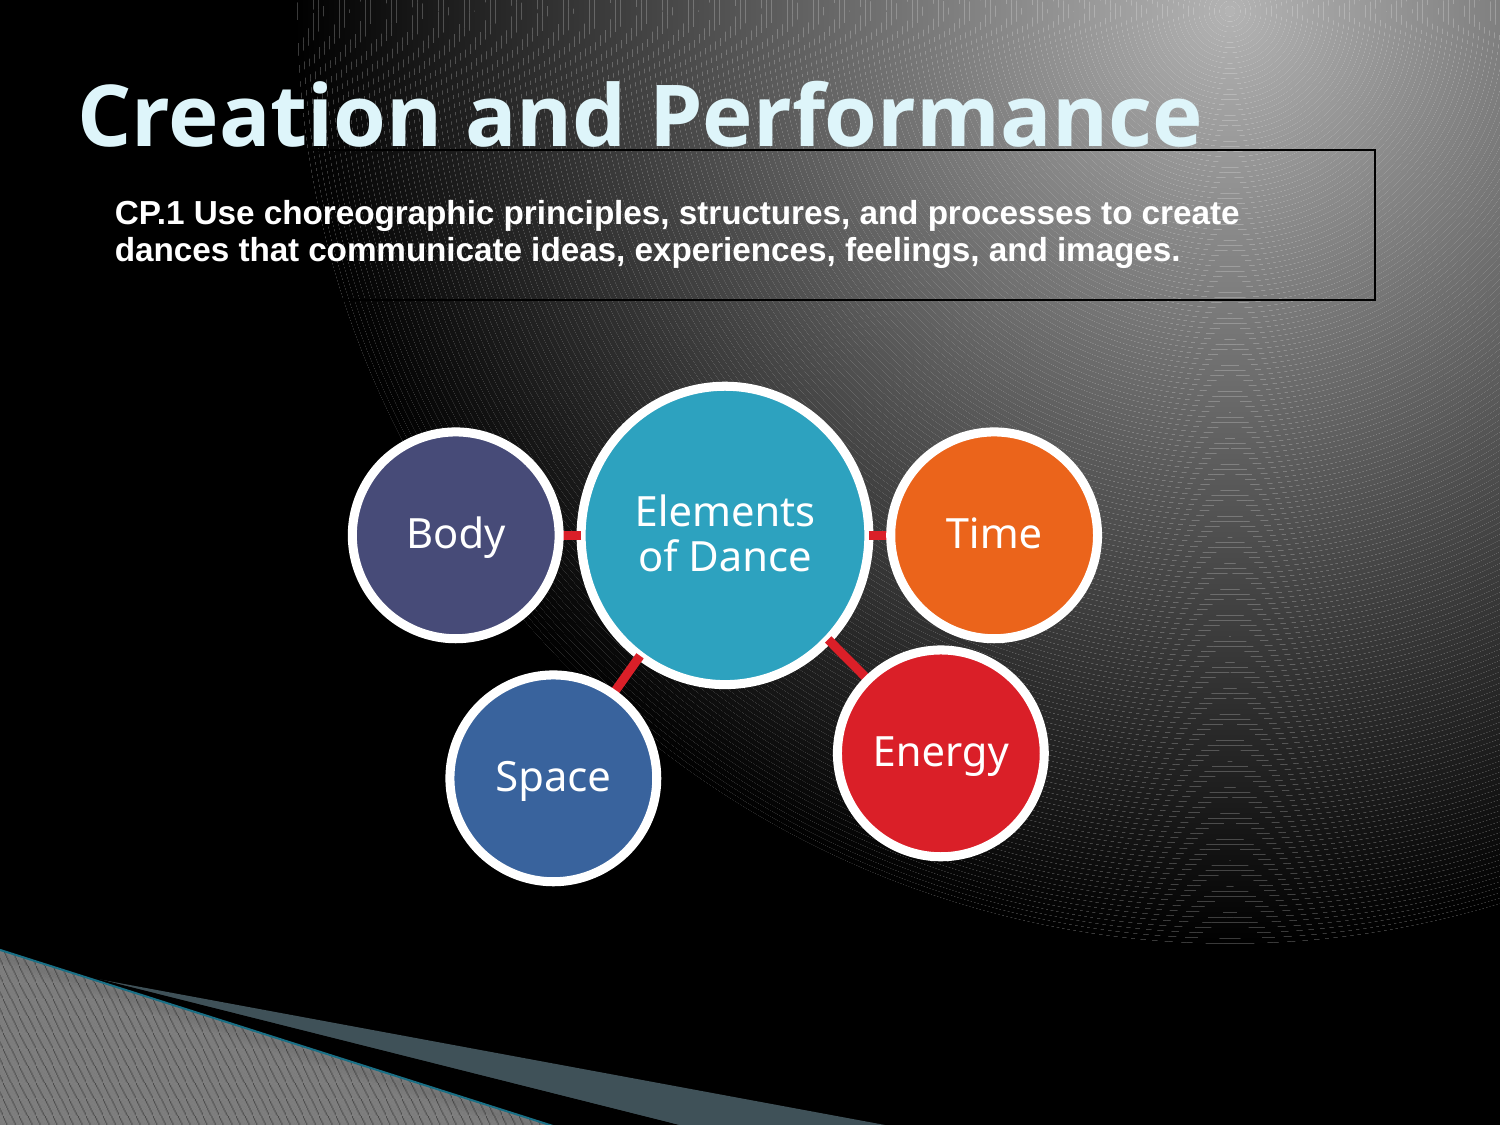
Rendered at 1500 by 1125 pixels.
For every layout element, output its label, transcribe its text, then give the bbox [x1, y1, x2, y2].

picture [0, 952, 543, 1125]
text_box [124, 162, 1326, 909]
title Creation and Performance [62, 37, 1413, 188]
table_header CP.1 Use choreographic principles, structures, and processes to create dances that communicate ideas, experiences, feelings, and images. [101, 151, 1374, 299]
